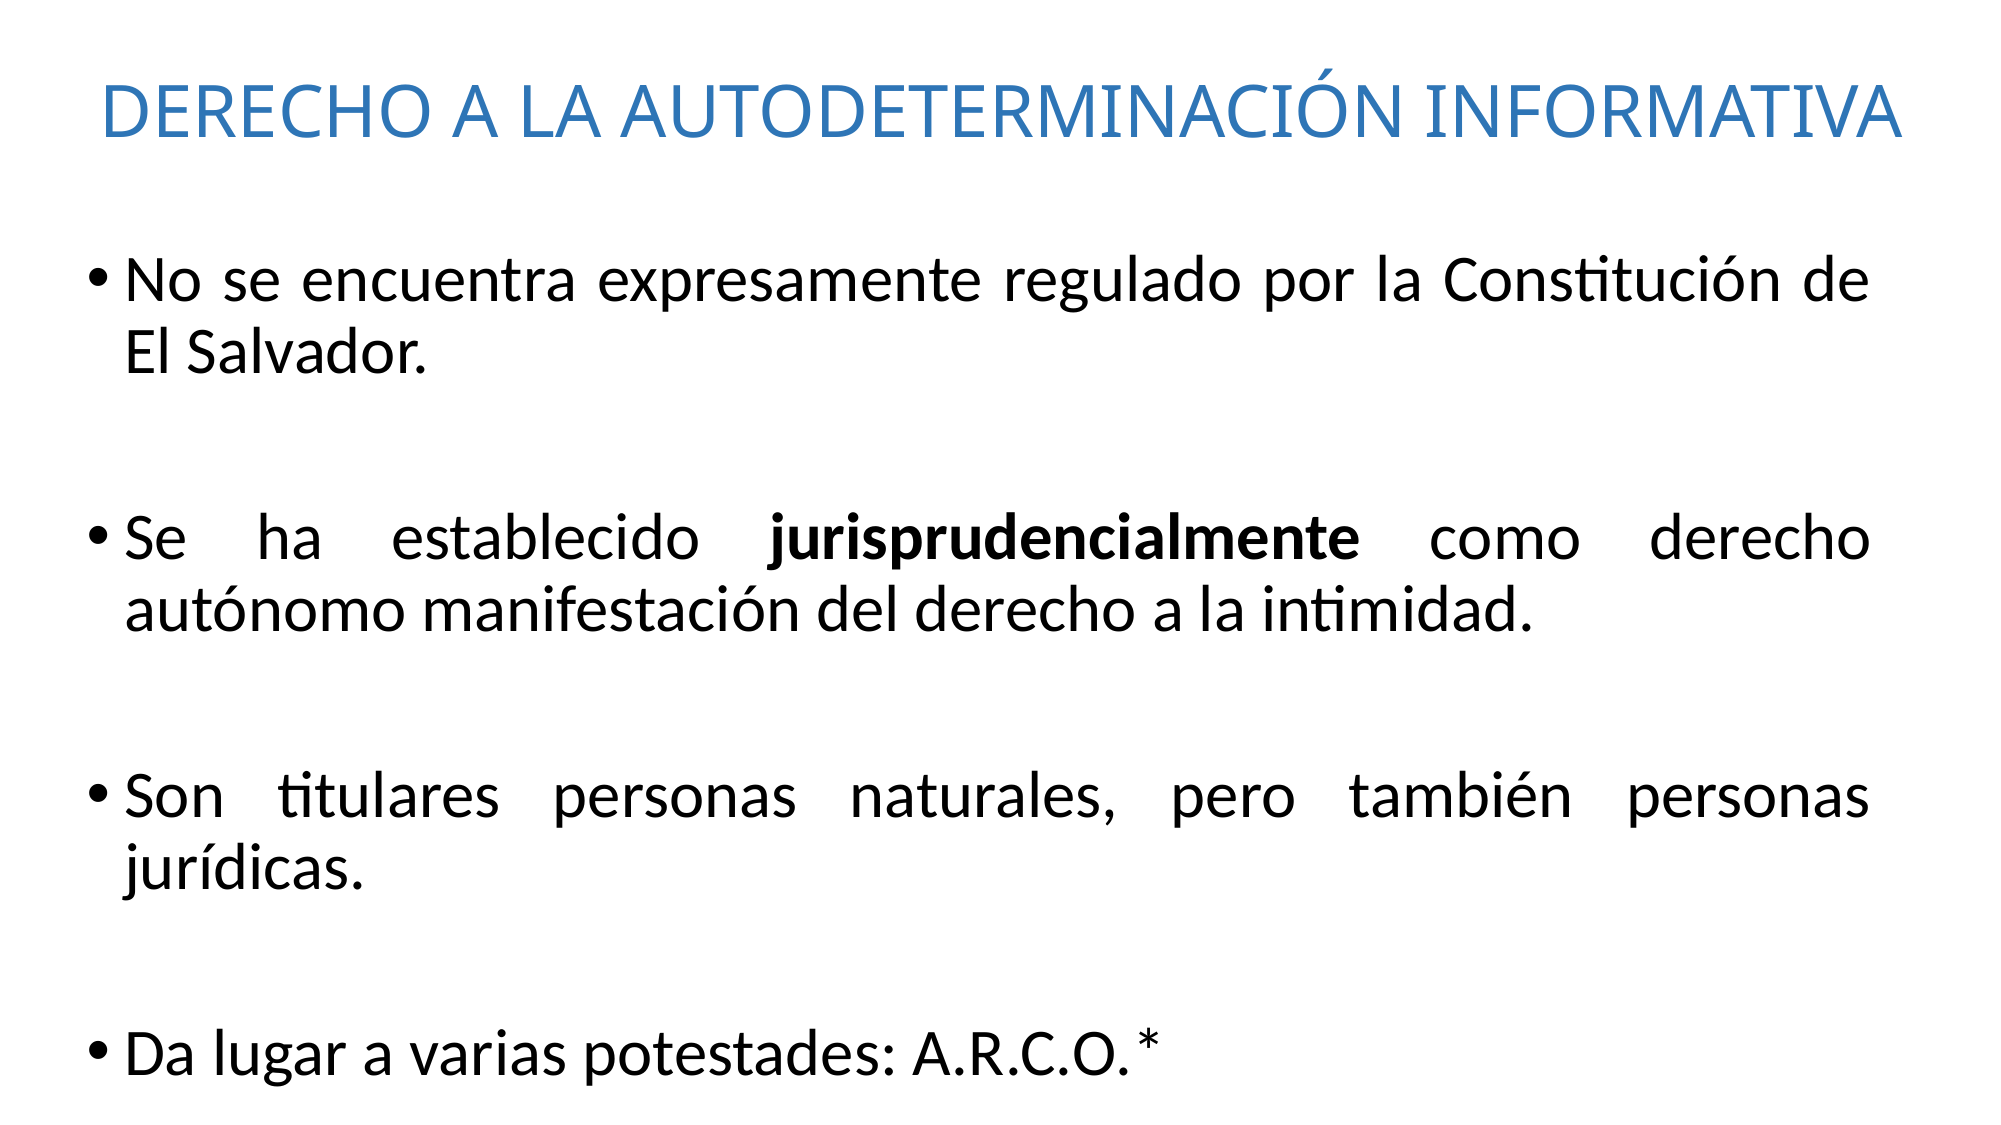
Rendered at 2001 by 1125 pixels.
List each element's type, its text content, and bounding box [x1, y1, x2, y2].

title DERECHO A LA AUTODETERMINACIÓN INFORMATIVA [71, 44, 1930, 184]
list No se encuentra expresamente regulado por la Constitución de El Salvador. Se ha establecido jurisprudencialmente como derecho autónomo manifestación del derecho a la intimidad. Son titulares personas naturales, pero también personas jurídicas. Da lugar a varias potestades: A.R.C.O.* [71, 236, 1888, 1105]
